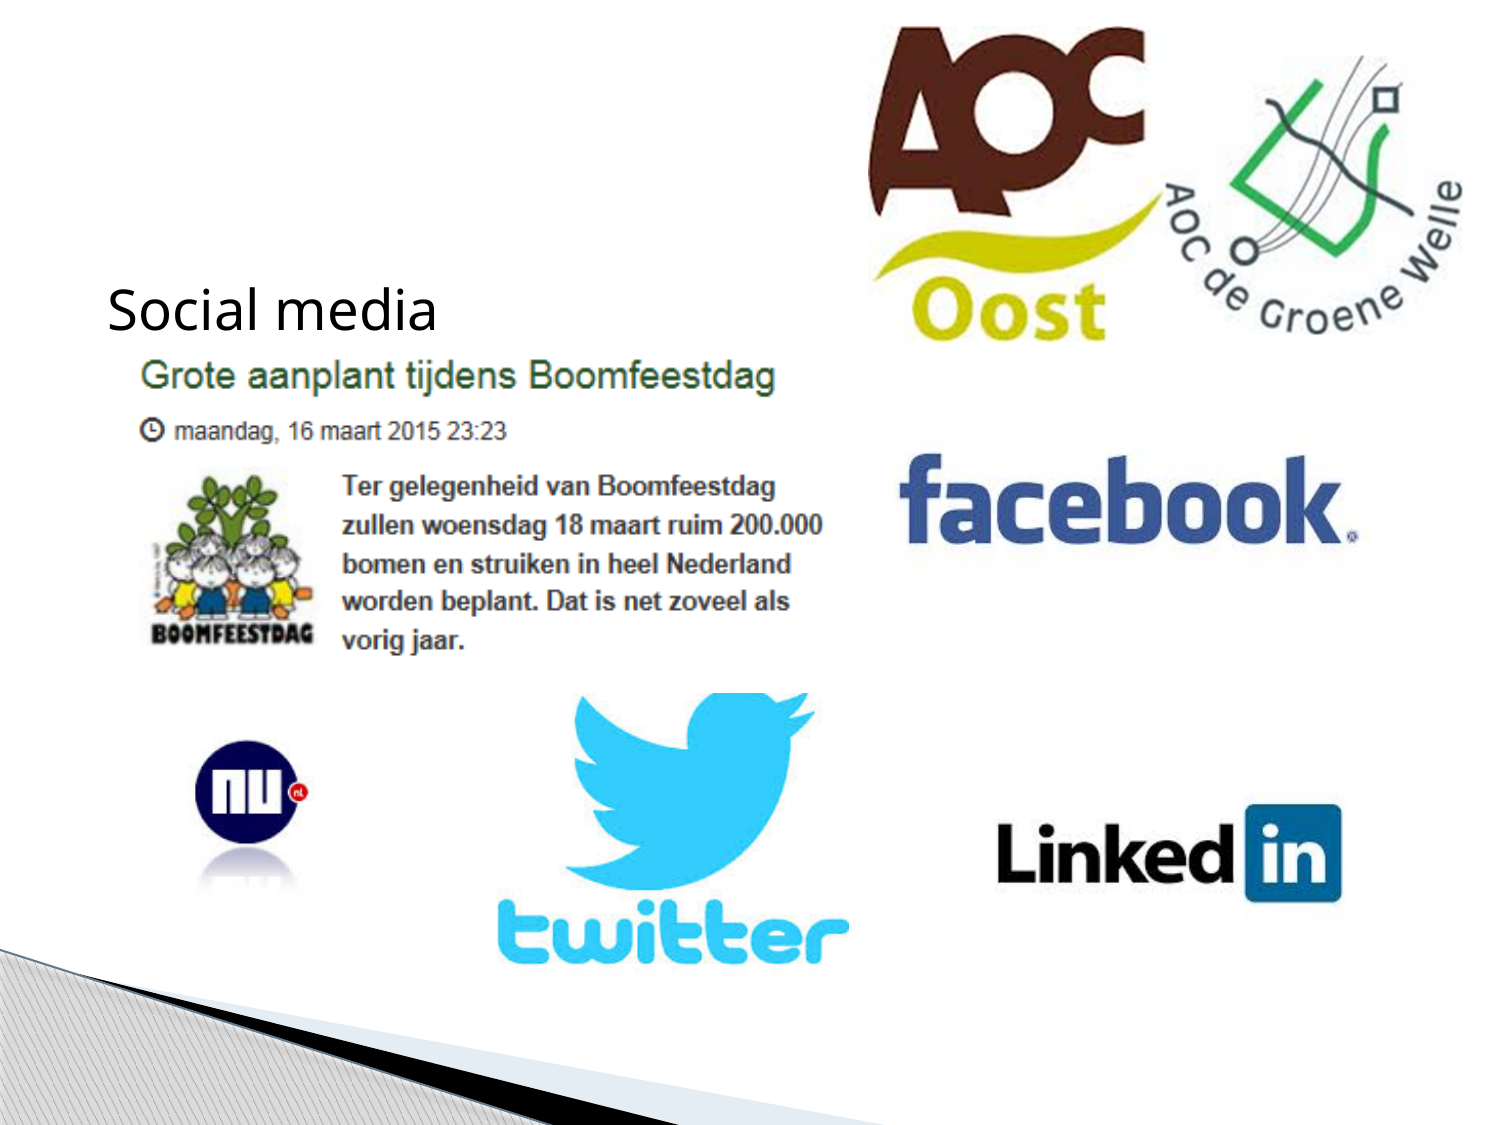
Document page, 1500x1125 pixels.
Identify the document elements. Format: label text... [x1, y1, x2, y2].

picture [994, 668, 1347, 1021]
picture [64, 350, 1417, 1004]
list Social media [75, 267, 1425, 986]
picture [867, 26, 1473, 365]
